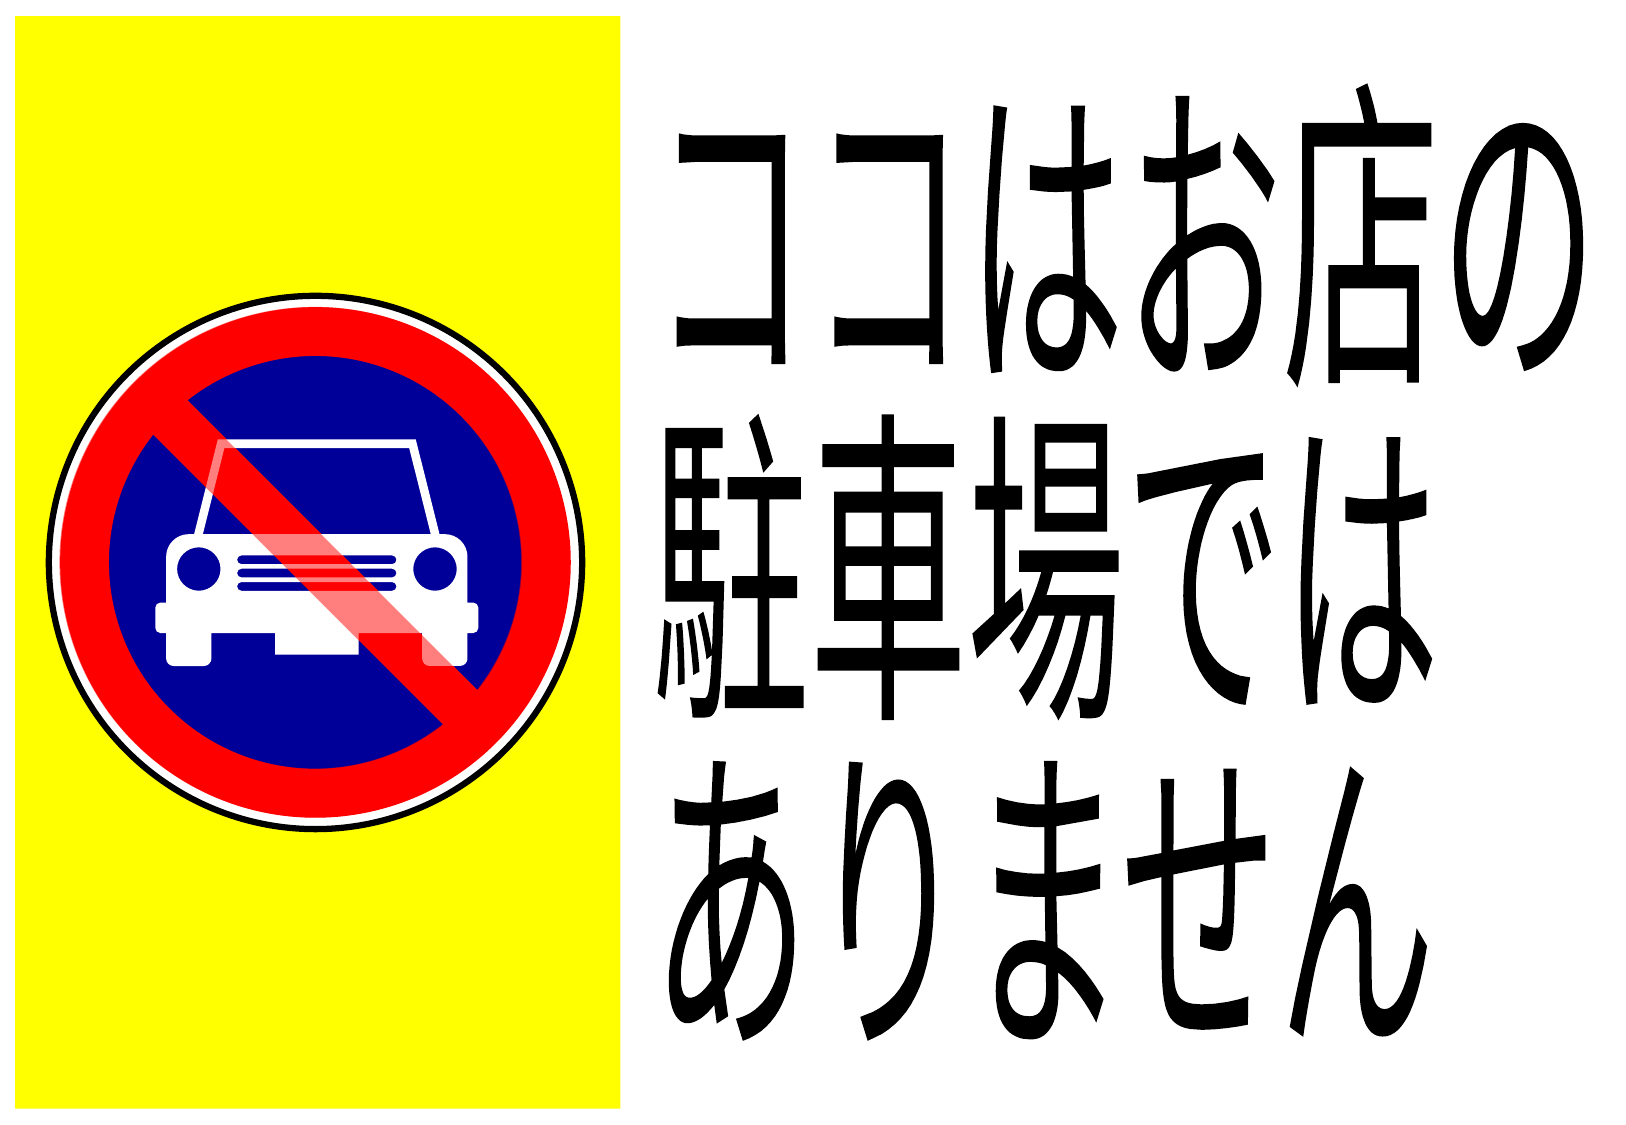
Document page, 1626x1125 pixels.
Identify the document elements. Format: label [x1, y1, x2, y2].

text_box [48, 295, 583, 830]
text_box [13, 14, 623, 1111]
